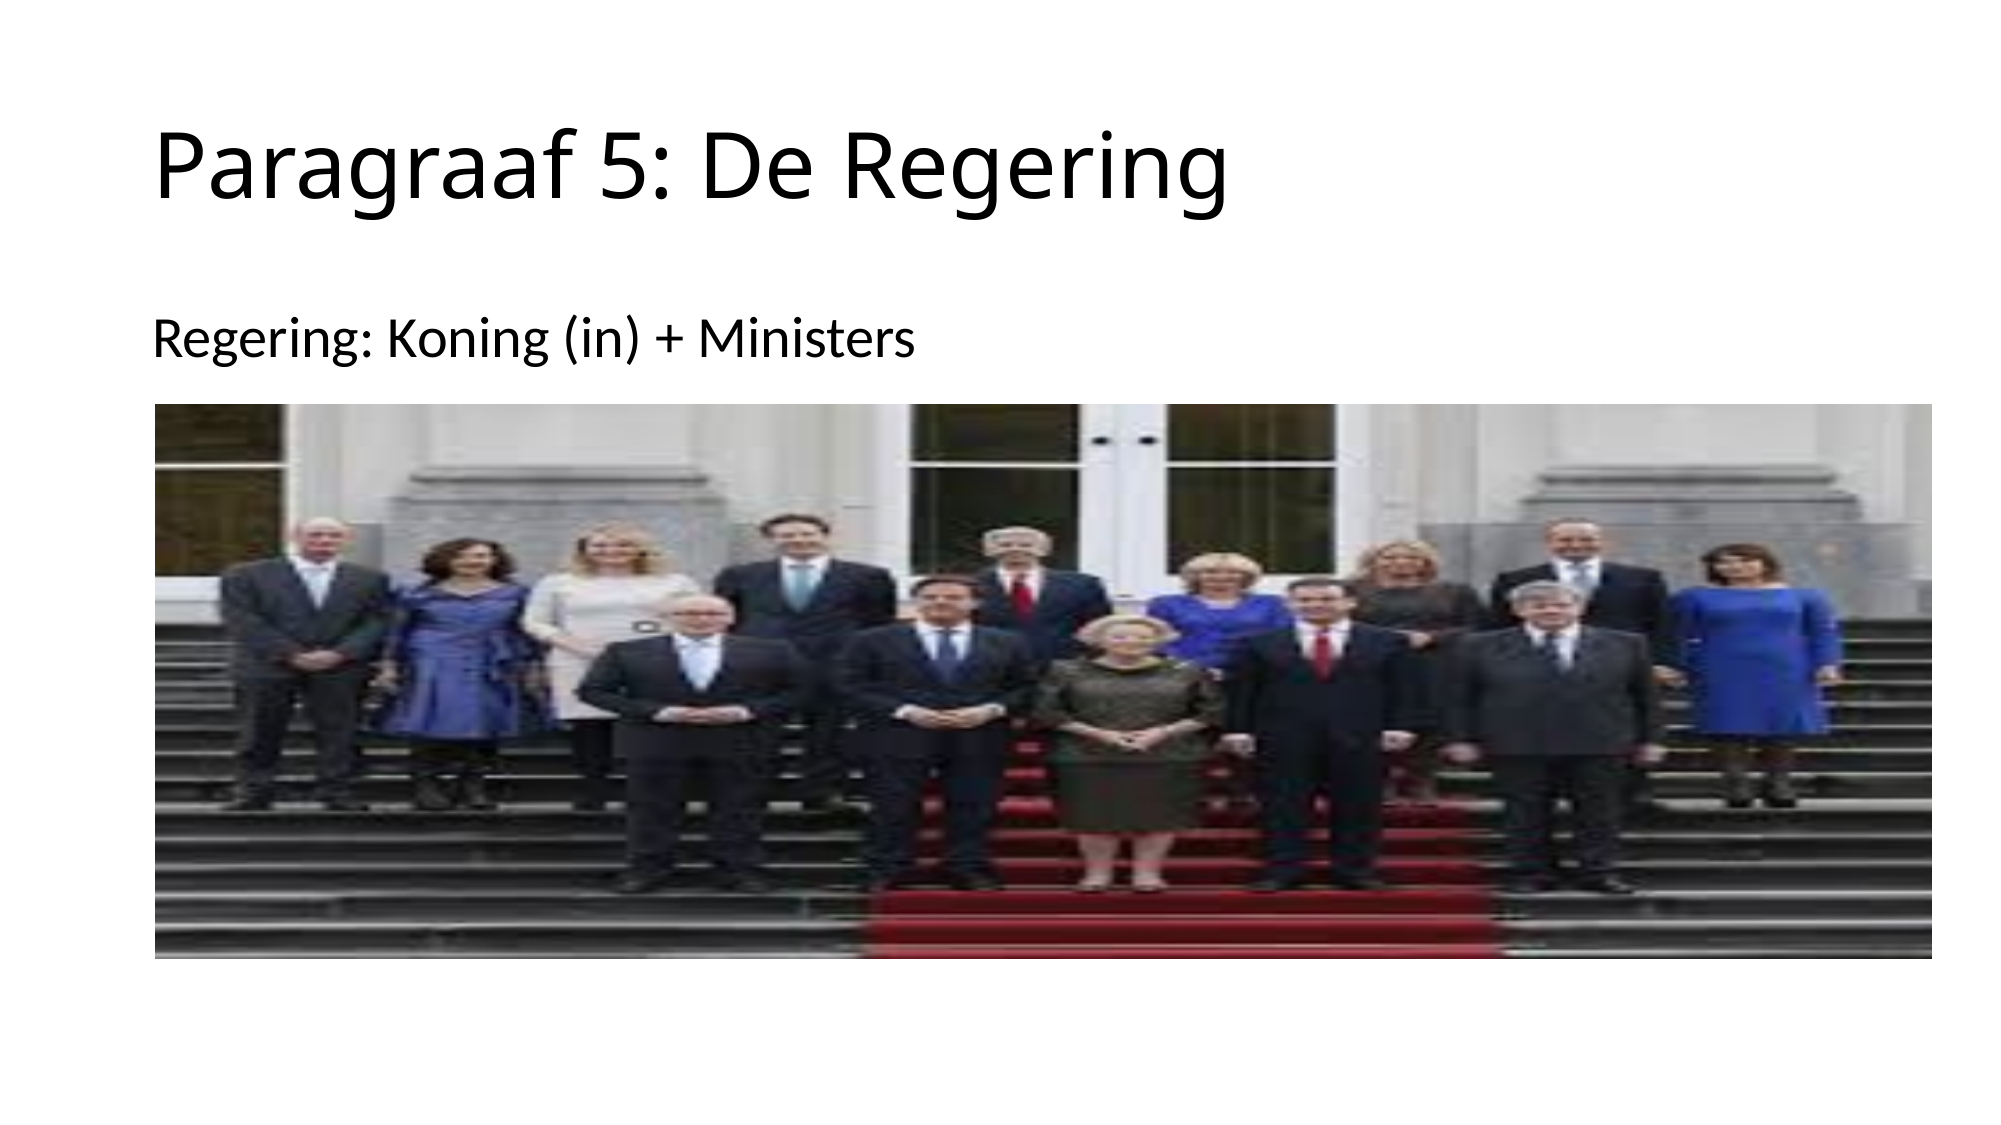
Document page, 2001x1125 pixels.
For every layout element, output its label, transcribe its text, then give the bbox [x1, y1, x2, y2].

picture [155, 404, 1932, 959]
title Paragraaf 5: De Regering [137, 59, 1863, 278]
list Regering: Koning (in) + Ministers [137, 299, 1863, 1014]
